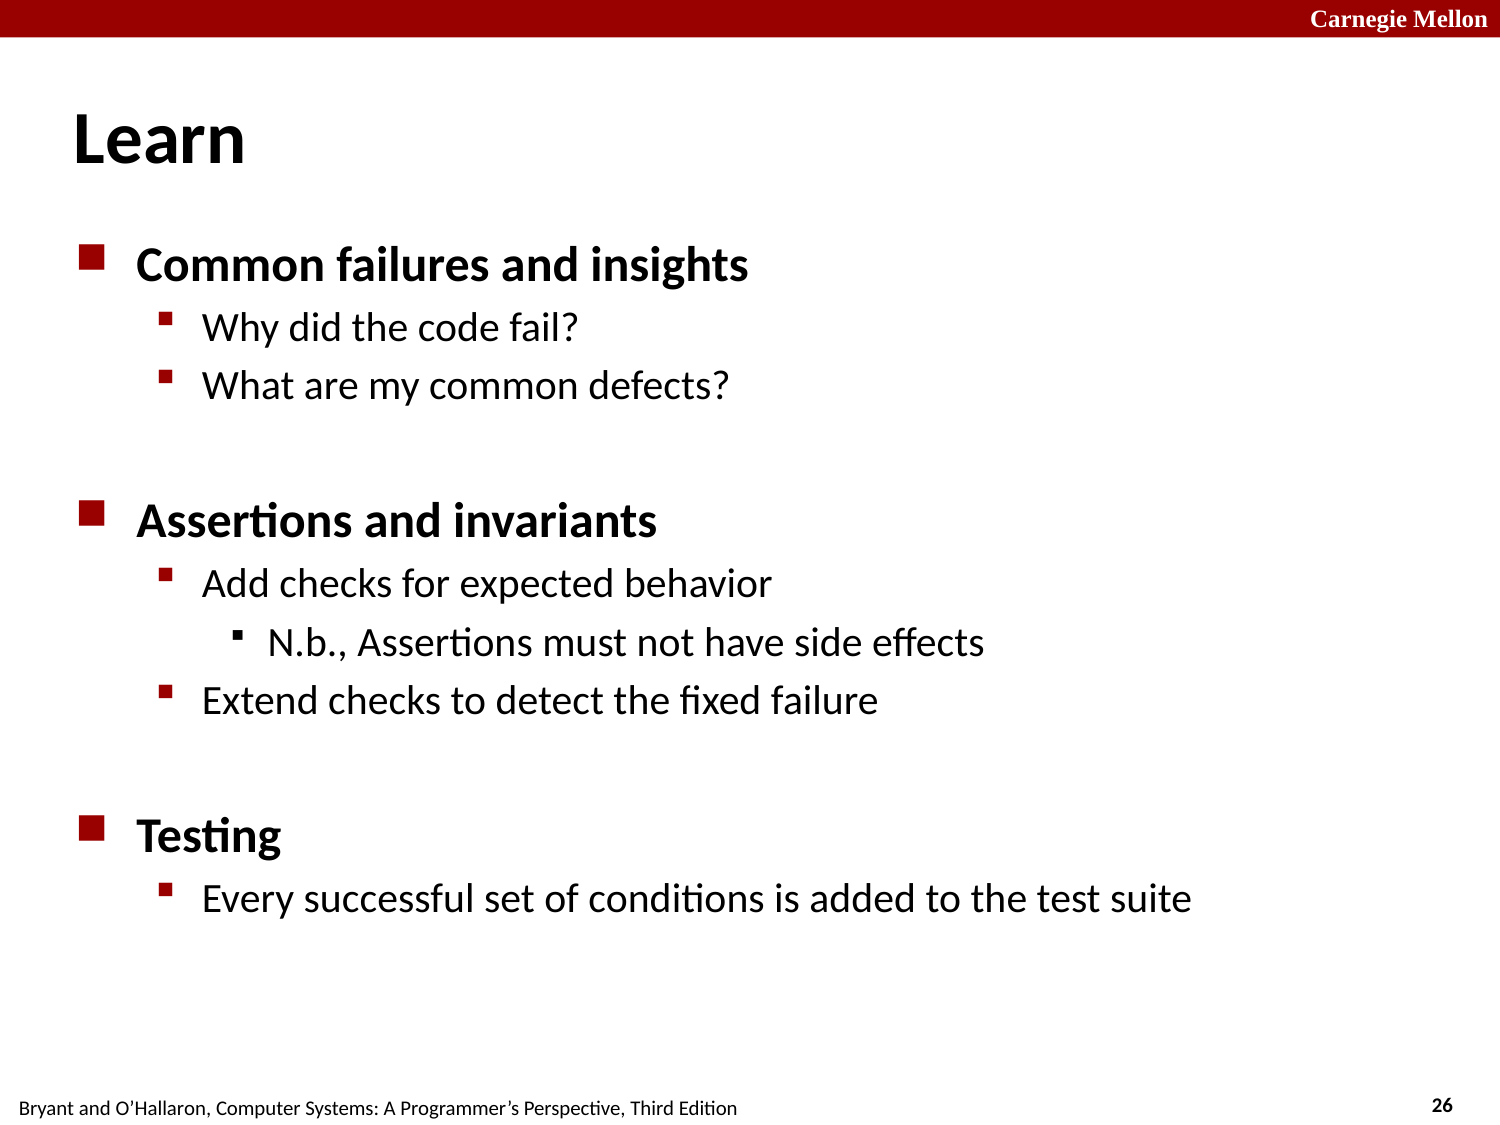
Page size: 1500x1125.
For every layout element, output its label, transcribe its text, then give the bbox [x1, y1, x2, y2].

title Learn [58, 71, 1305, 197]
list Common failures and insights Why did the code fail? What are my common defects? Assertions and invariants Add checks for expected behavior N.b., Assertions must not have side effects Extend checks to detect the fixed failure Testing Every successful set of conditions is added to the test suite [64, 223, 1361, 1040]
